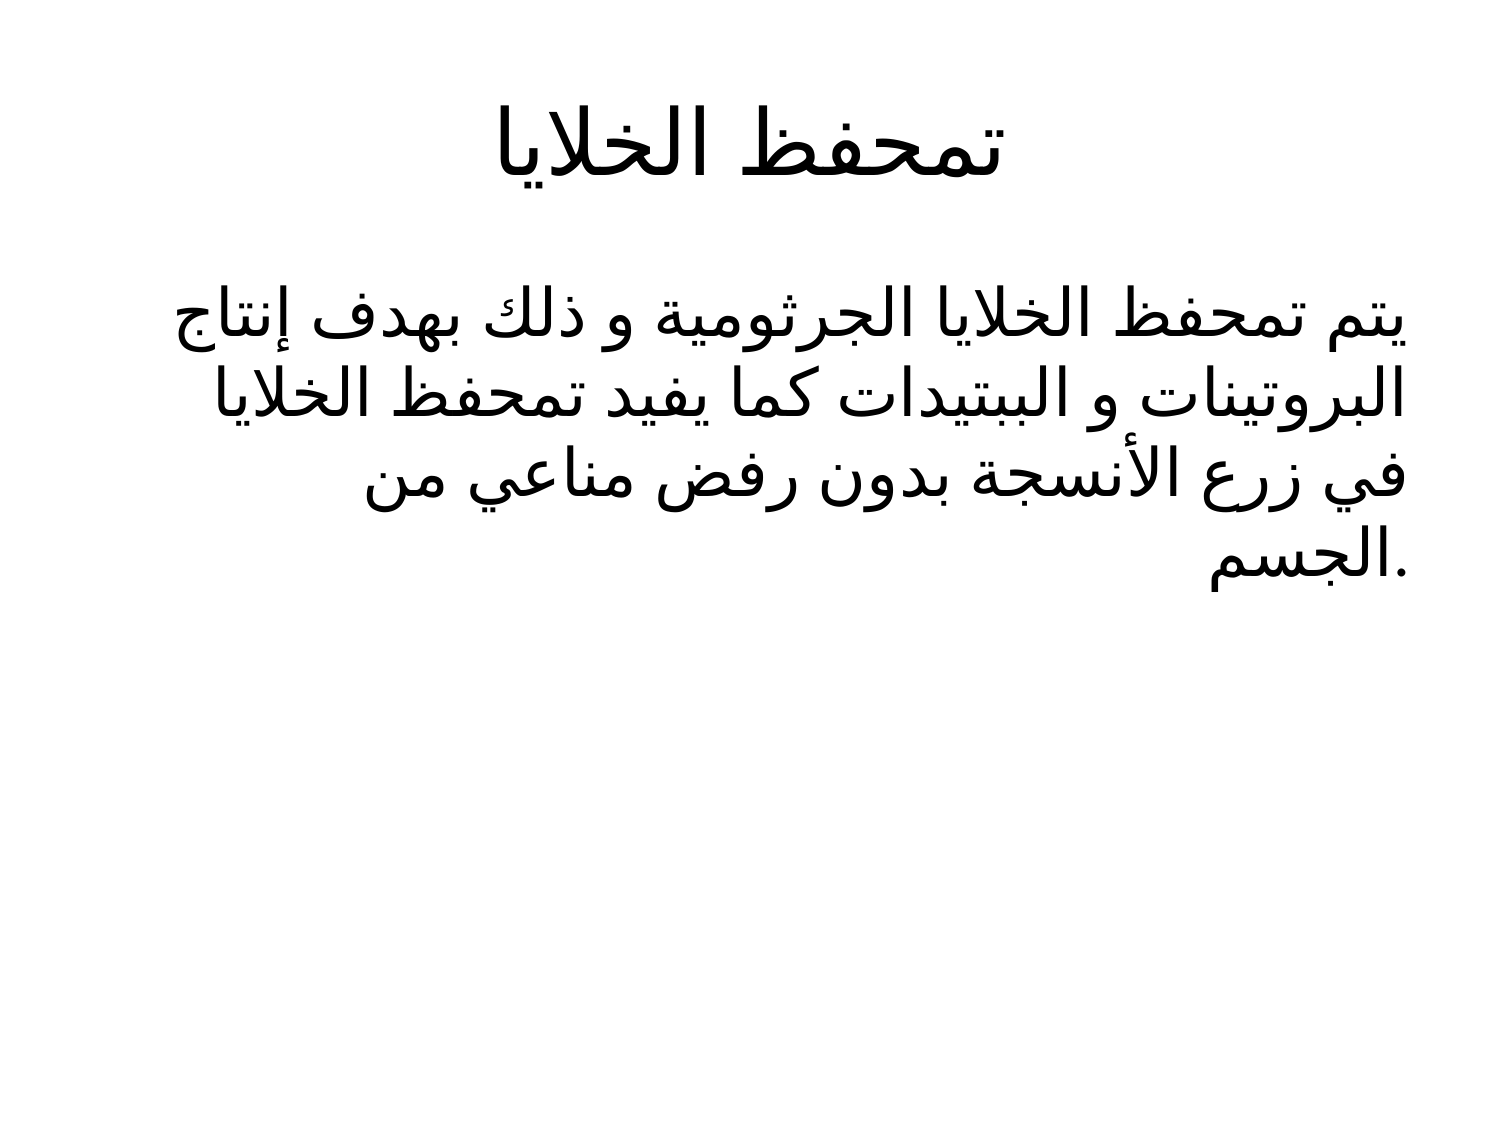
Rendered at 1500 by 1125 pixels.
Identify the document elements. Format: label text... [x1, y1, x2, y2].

title تمحفظ الخلايا [75, 45, 1425, 233]
list يتم تمحفظ الخلايا الجرثومية و ذلك بهدف إنتاج البروتينات و الببتيدات كما يفيد تمحفظ الخلايا في زرع الأنسجة بدون رفض مناعي من الجسم. [75, 262, 1425, 1005]
